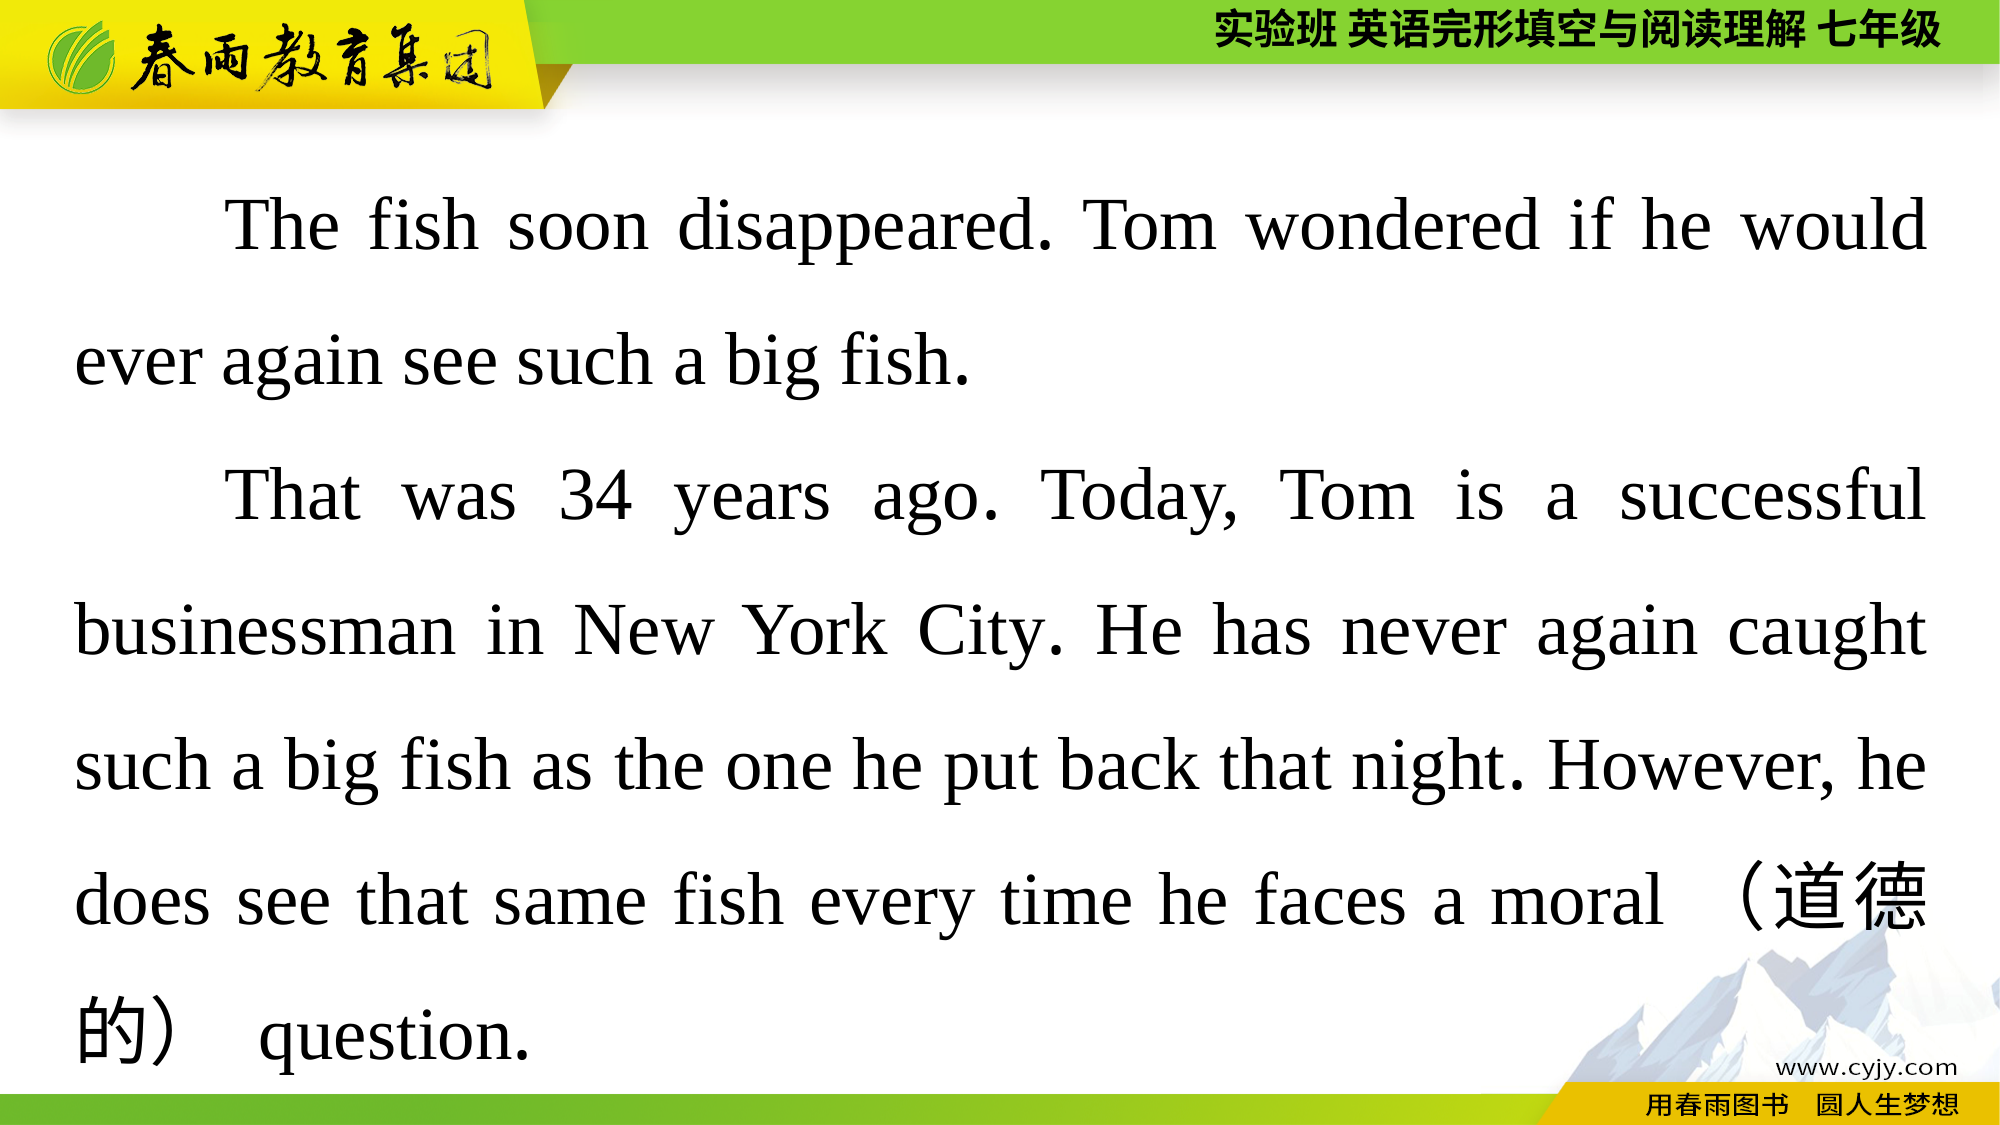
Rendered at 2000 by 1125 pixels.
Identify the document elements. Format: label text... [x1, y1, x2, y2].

picture [0, 0, 2000, 1125]
list The fish soon disappeared. Tom wondered if he would ever again see such a big fish. That was 34 years ago. Today, Tom is a successful businessman in New York City. He has never again caught such a big fish as the one he put back that night. However, he does see that same fish every time he faces a moral（道德的） question. [59, 122, 1944, 1075]
